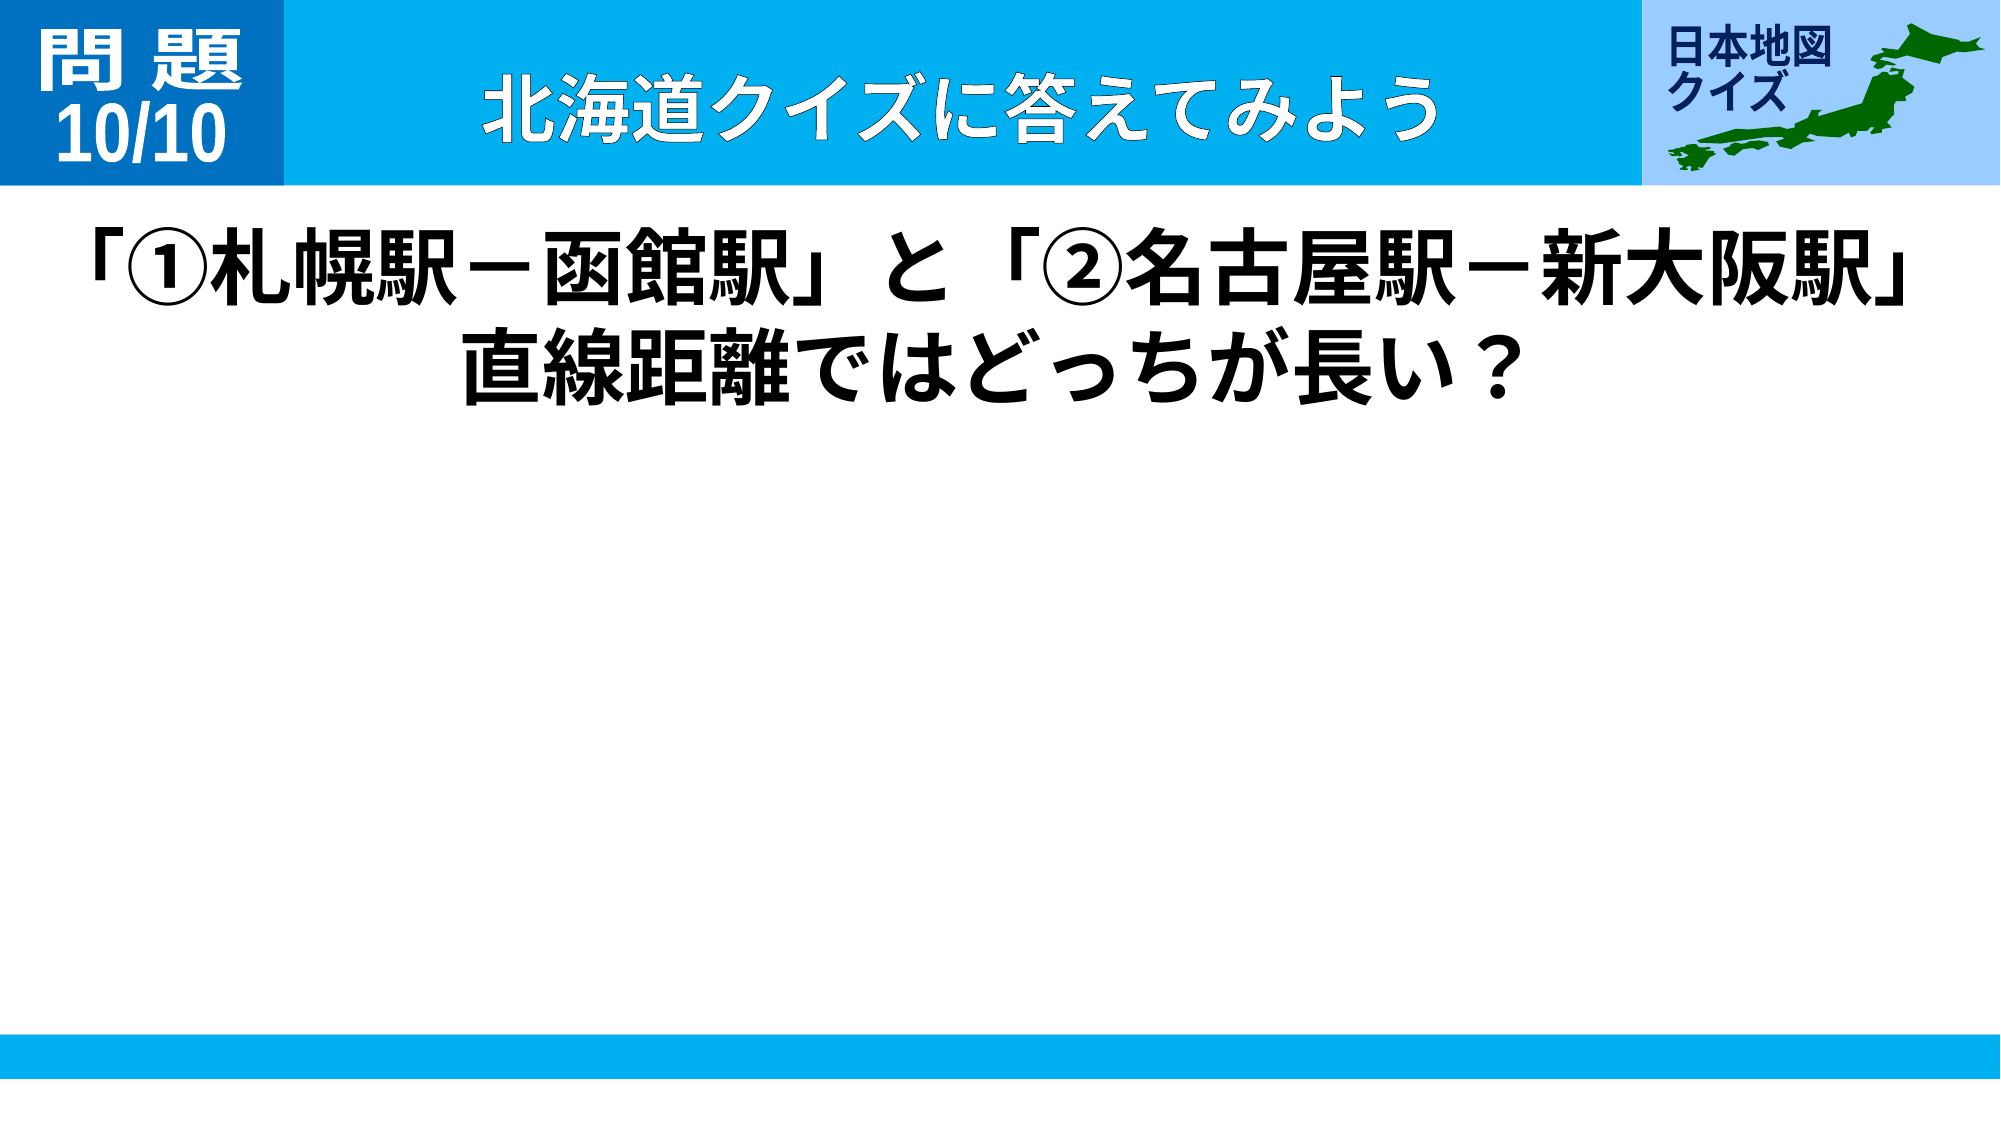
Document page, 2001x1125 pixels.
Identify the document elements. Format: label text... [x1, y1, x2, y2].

text_box 「①札幌駅－函館駅」と「②名古屋駅－新大阪駅」 直線距離ではどっちが長い？ [27, 207, 1973, 423]
text_box [0, 1034, 2000, 1079]
